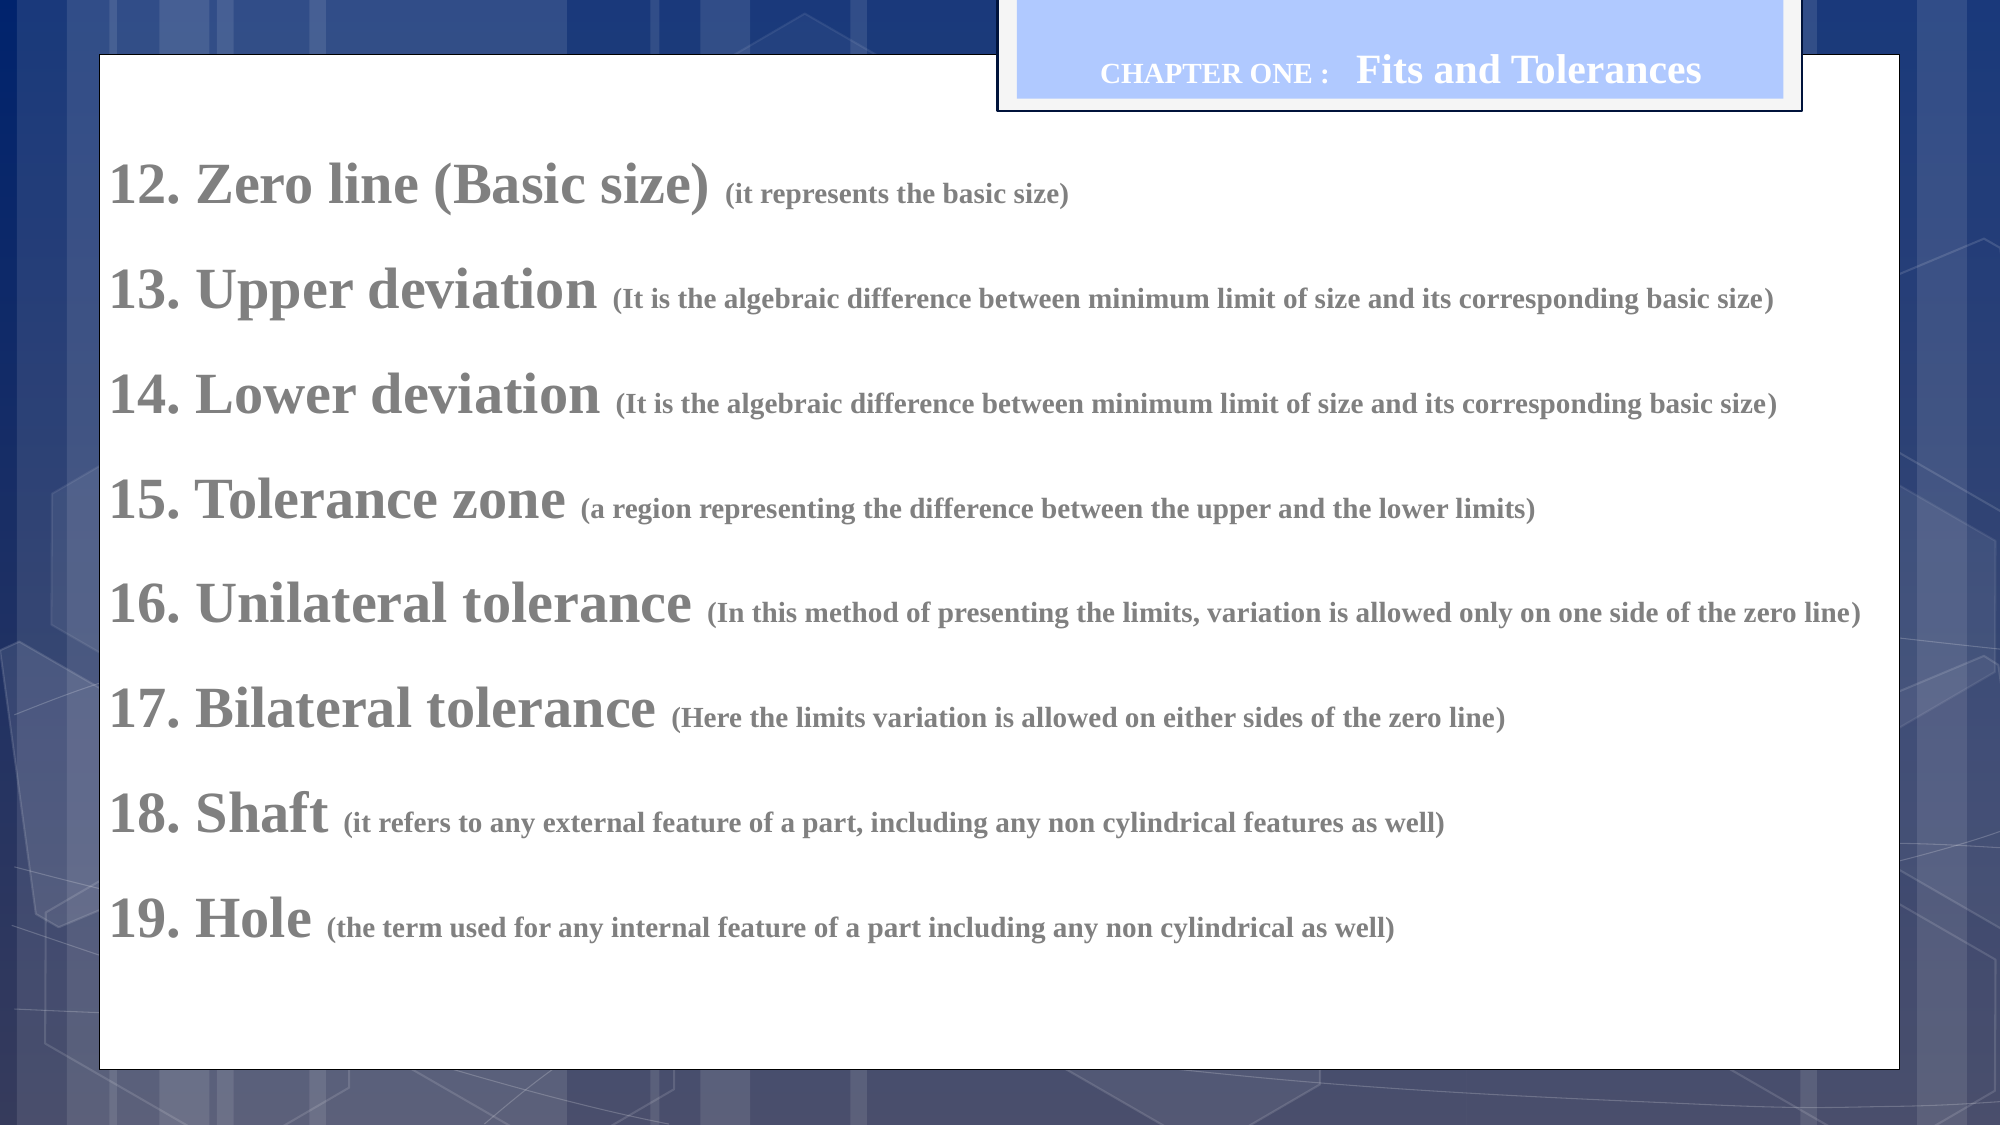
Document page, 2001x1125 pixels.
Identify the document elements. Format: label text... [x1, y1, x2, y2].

text_box CHAPTER ONE : Fits and Tolerances [942, 0, 1860, 106]
text_box 12. Zero line (Basic size) (it represents the basic size) 13. Upper deviation (It is the algebraic difference between minimum limit of size and its corresponding basic size) 14. Lower deviation (It is the algebraic difference between minimum limit of size and its corresponding basic size) 15. Tolerance zone (a region representing the difference between the upper and the lower limits) 16. Unilateral tolerance (In this method of presenting the limits, variation is allowed only on one side of the zero line) 17. Bilateral tolerance (Here the limits variation is allowed on either sides of the zero line) 18. Shaft (it refers to any external feature of a part, including any non cylindrical features as well) 19. Hole (the term used for any internal feature of a part including any non cylindrical as well) [93, 80, 1930, 957]
